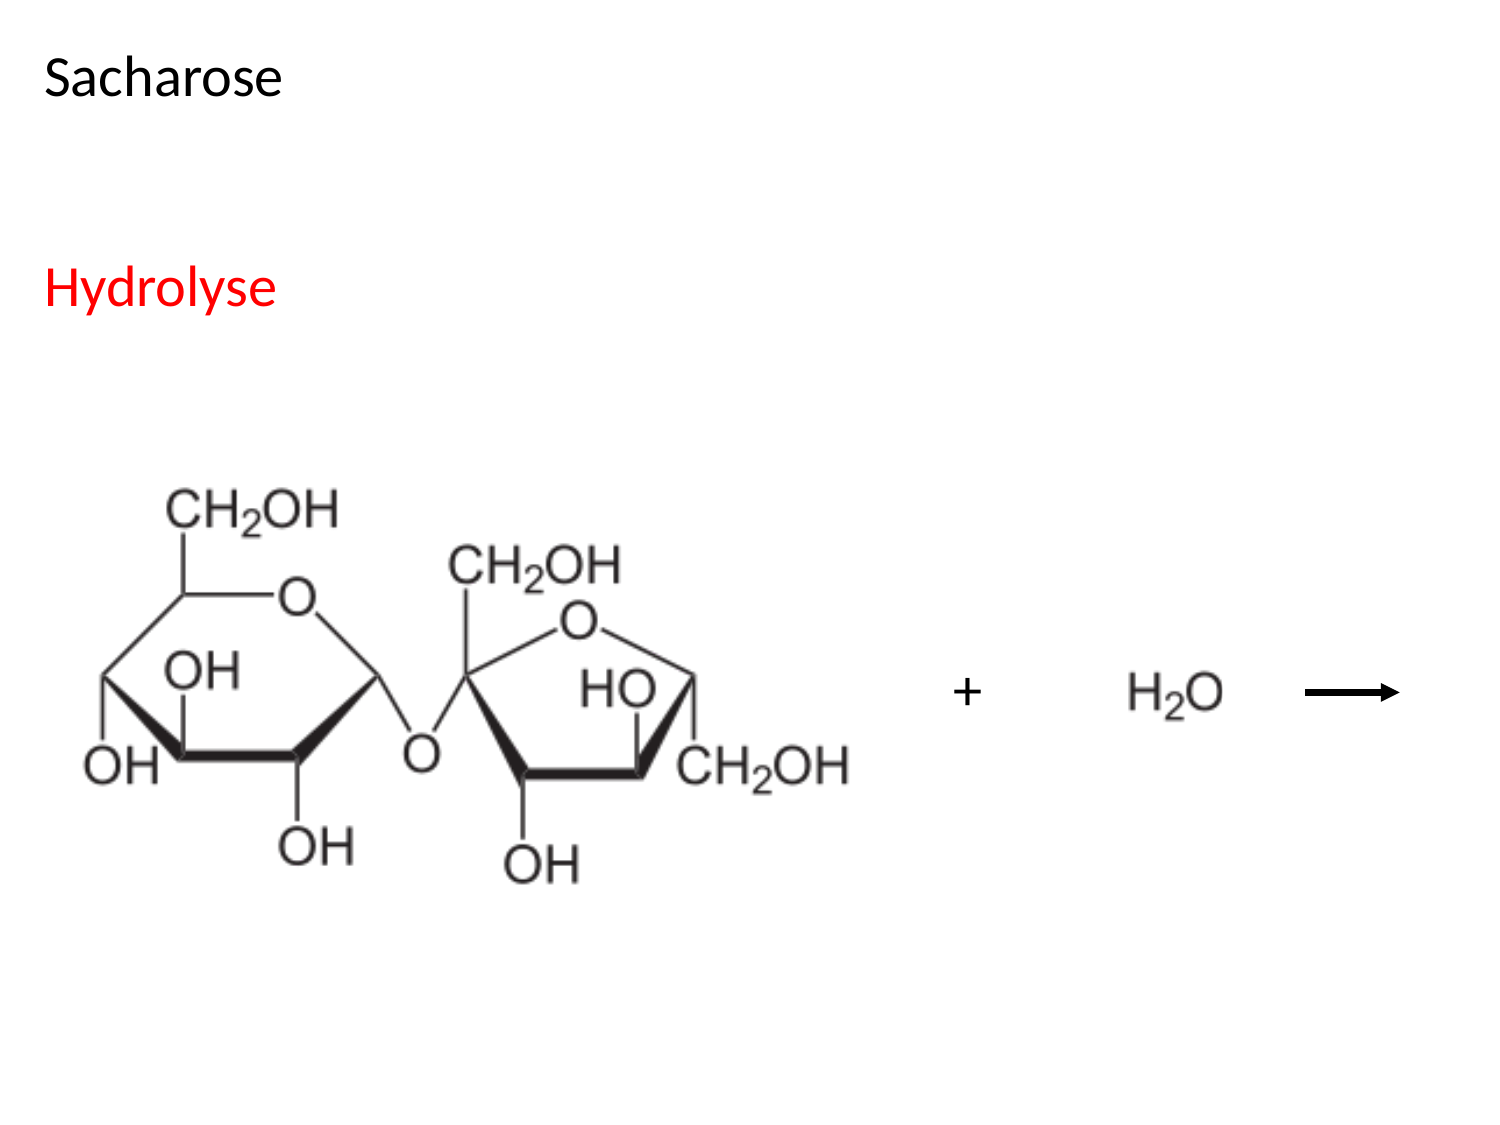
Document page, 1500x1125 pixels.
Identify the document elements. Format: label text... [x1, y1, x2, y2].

text_box + [938, 645, 1081, 730]
text_box Sacharose Hydrolyse [29, 30, 467, 326]
picture [65, 479, 868, 894]
picture [1127, 644, 1223, 761]
